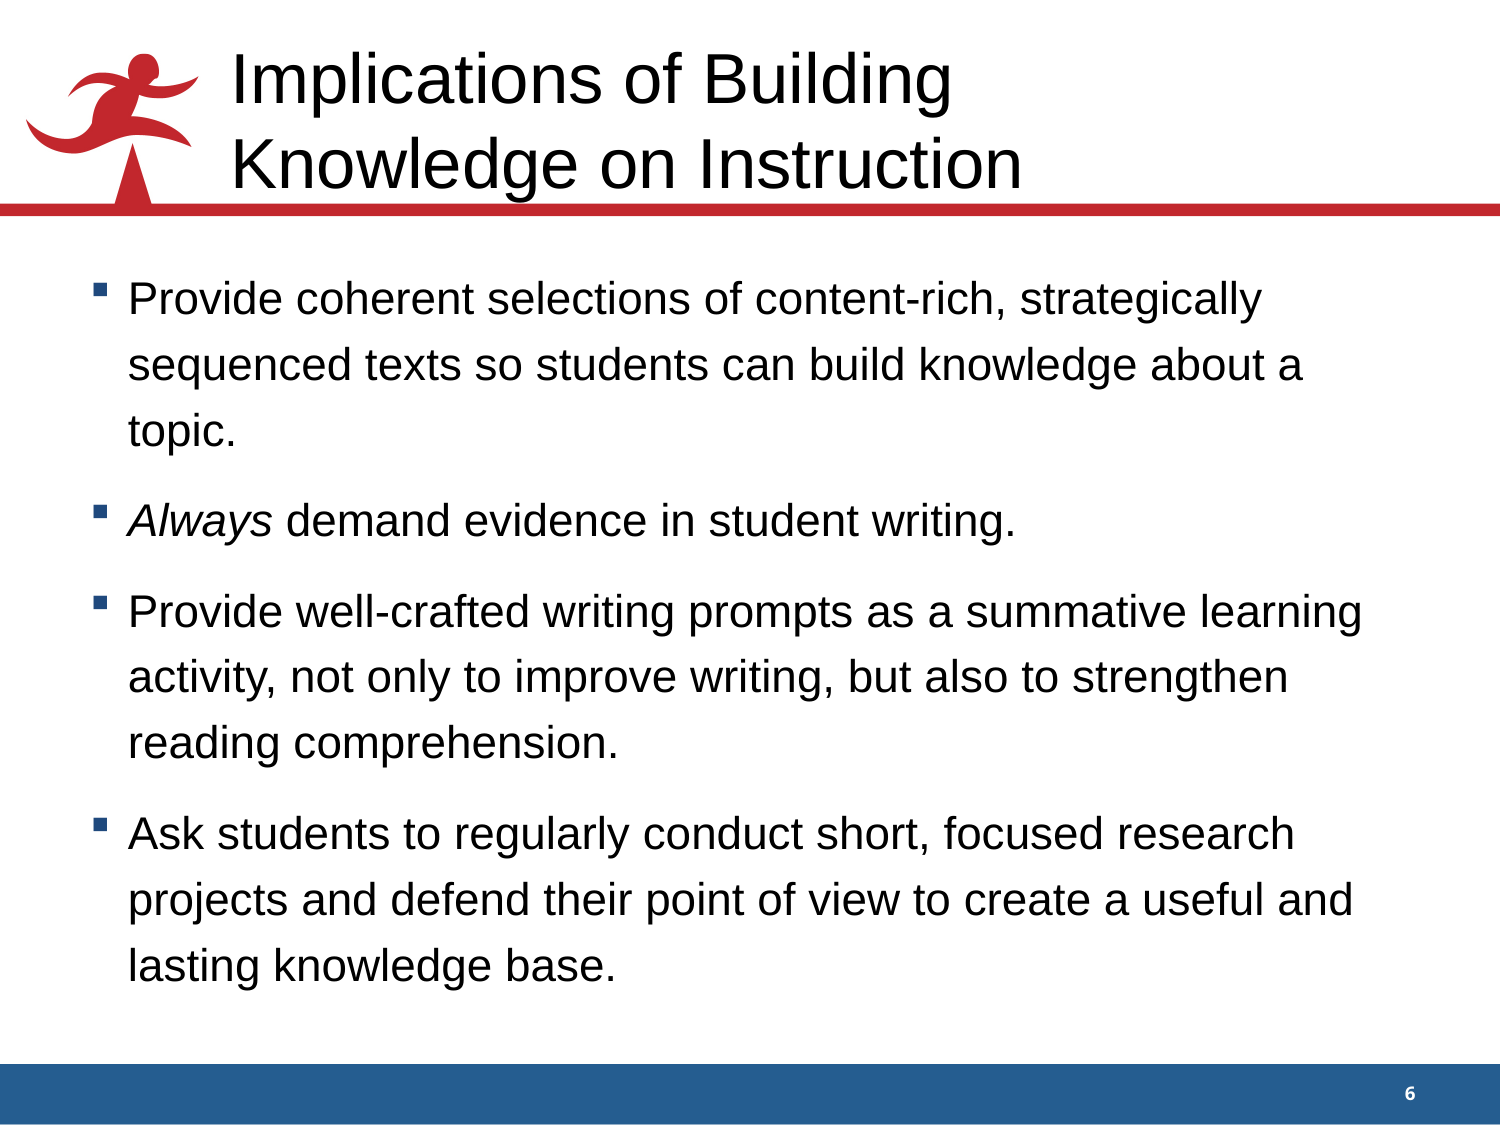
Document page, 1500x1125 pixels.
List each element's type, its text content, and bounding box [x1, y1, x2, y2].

title Implications of Building Knowledge on Instruction [215, 32, 1500, 210]
picture [0, 0, 1500, 1125]
list Provide coherent selections of content-rich, strategically sequenced texts so students can build knowledge about a topic. Always demand evidence in student writing. Provide well-crafted writing prompts as a summative learning activity, not only to improve writing, but also to strengthen reading comprehension. Ask students to regularly conduct short, focused research projects and defend their point of view to create a useful and lasting knowledge base. [75, 249, 1425, 1125]
